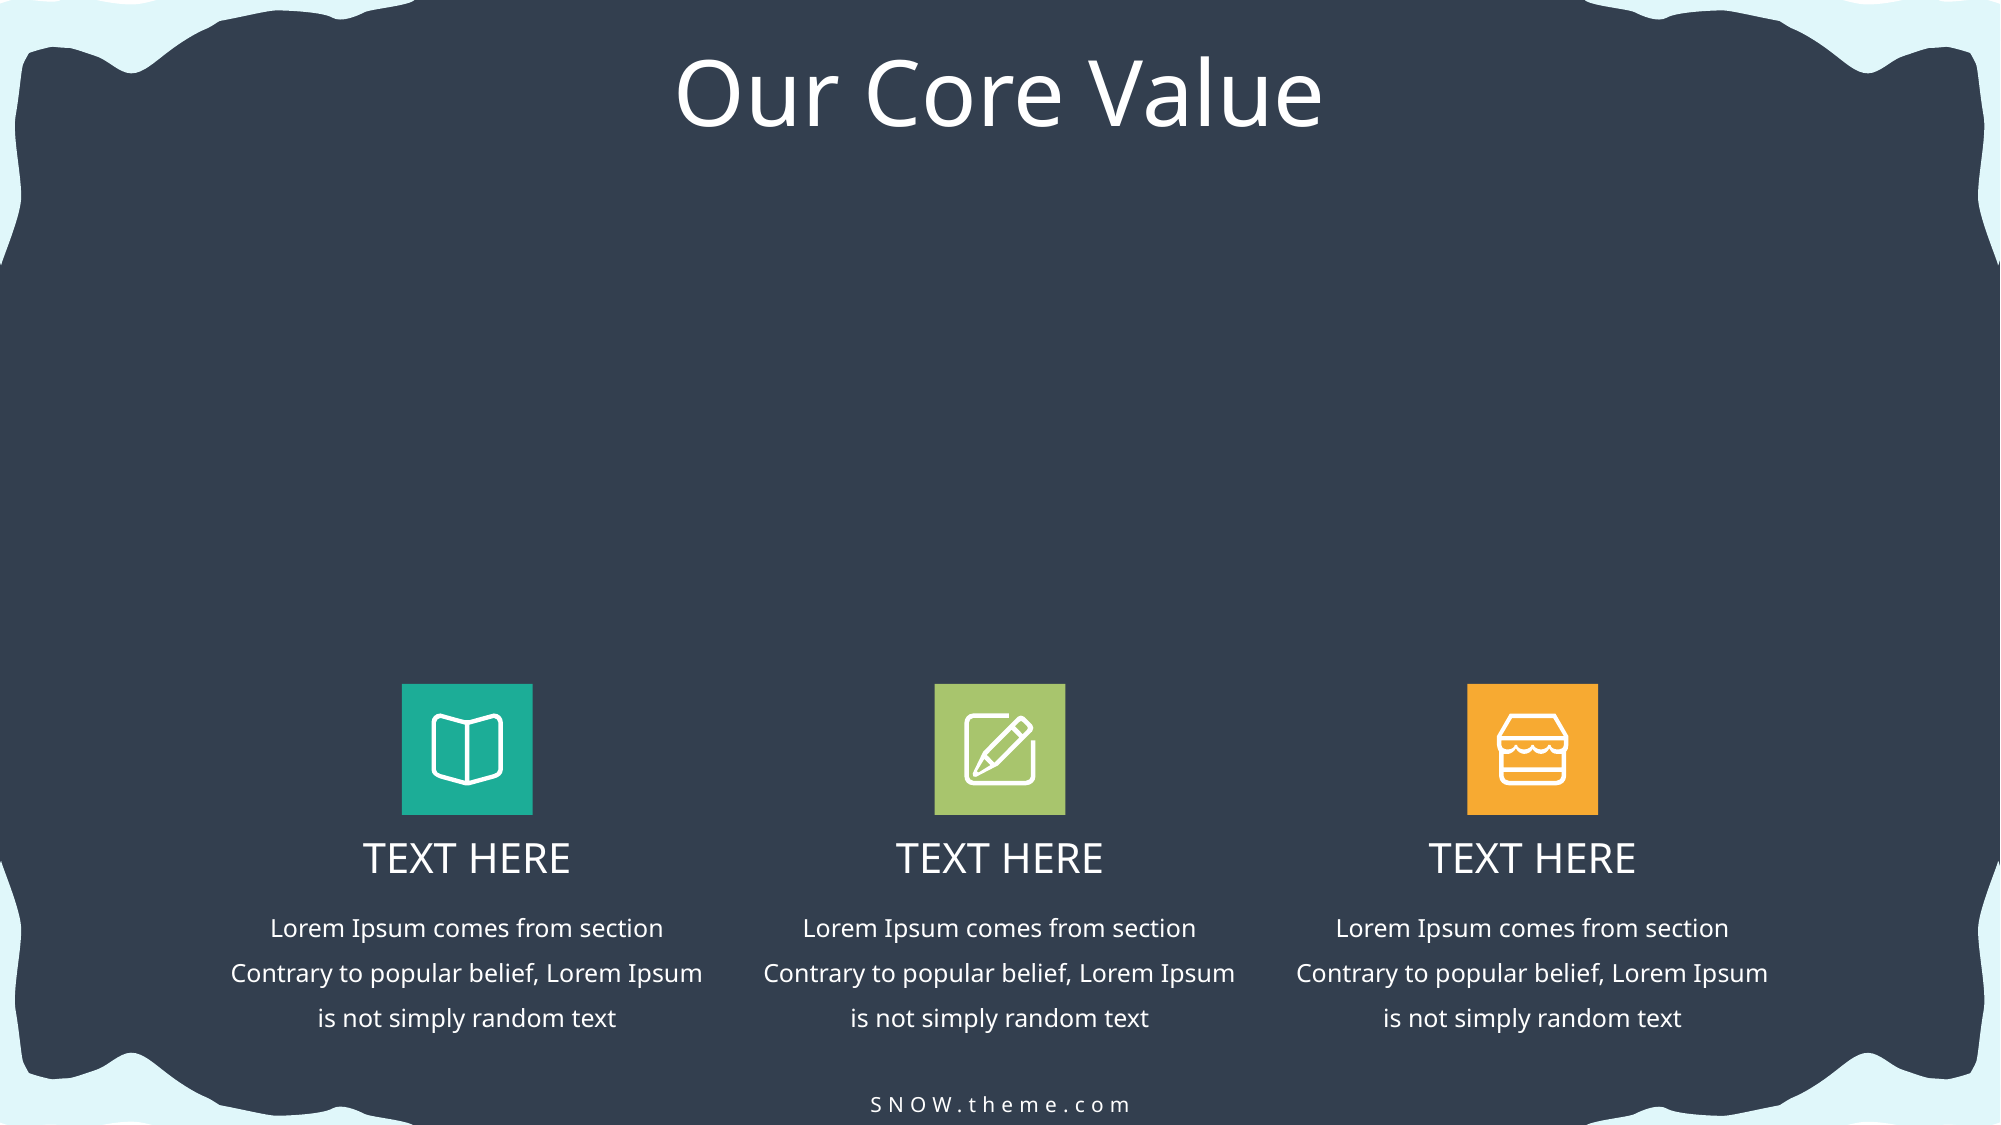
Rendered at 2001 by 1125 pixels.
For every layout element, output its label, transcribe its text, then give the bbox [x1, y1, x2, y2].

text_box Our Core Value [659, 27, 1341, 153]
text_box [431, 750, 503, 786]
text_box [934, 750, 1066, 816]
text_box TEXT HERE [880, 824, 1119, 890]
text_box Lorem Ipsum comes from section Contrary to popular belief, Lorem Ipsum is not simply random text [1280, 890, 1785, 1040]
text_box TEXT HERE [348, 824, 587, 890]
text_box TEXT HERE [1413, 824, 1652, 890]
text_box [401, 750, 534, 816]
text_box [1466, 750, 1599, 816]
text_box [1498, 750, 1568, 786]
text_box Lorem Ipsum comes from section Contrary to popular belief, Lorem Ipsum is not simply random text [215, 890, 720, 1040]
picture [0, 264, 2000, 750]
text_box Lorem Ipsum comes from section Contrary to popular belief, Lorem Ipsum is not simply random text [747, 890, 1253, 1040]
text_box [964, 750, 1036, 786]
